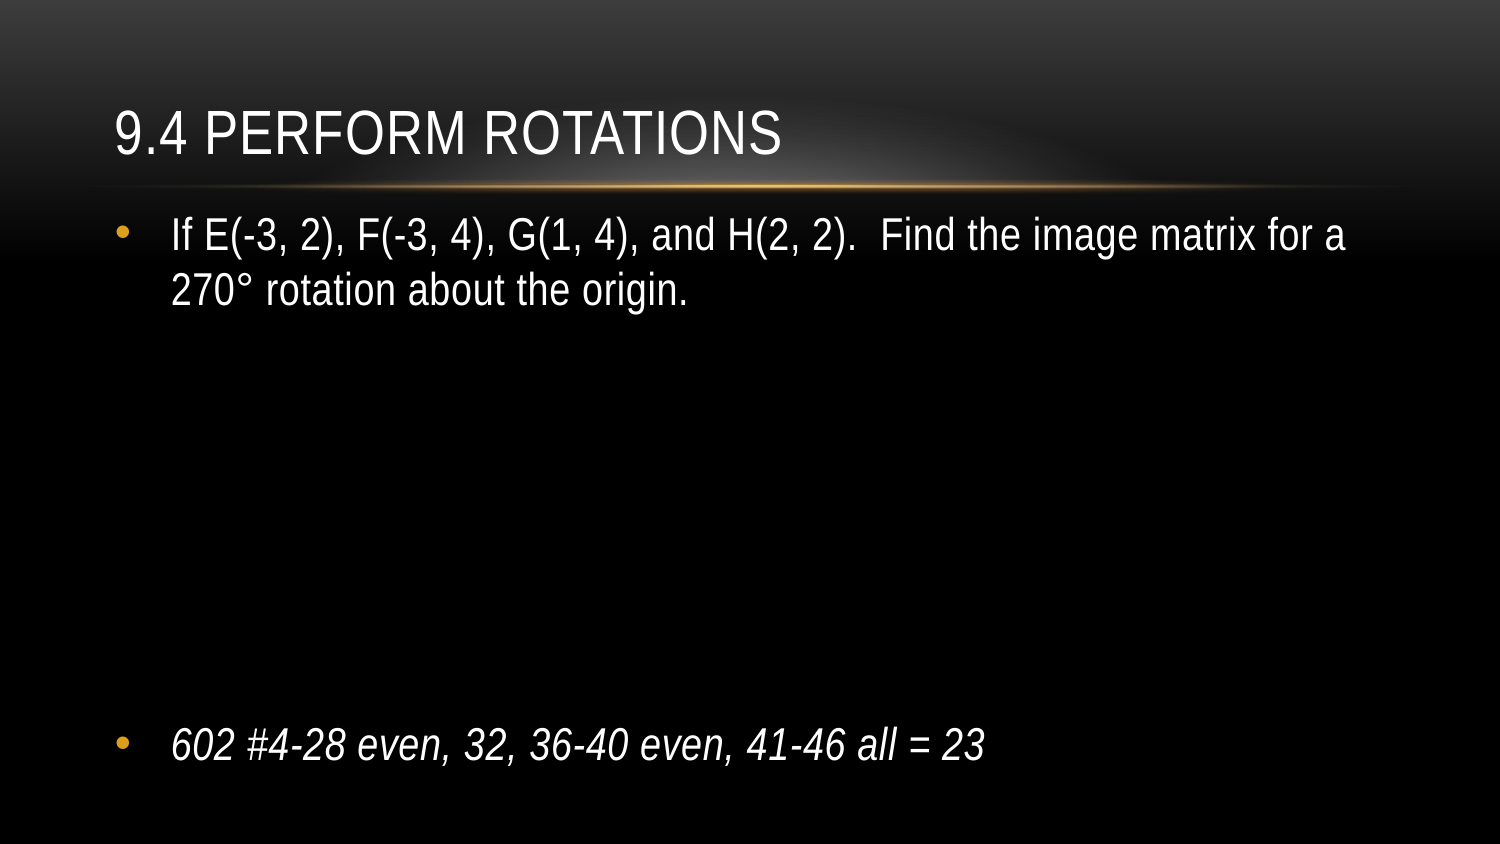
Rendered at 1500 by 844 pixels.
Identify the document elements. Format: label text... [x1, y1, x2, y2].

list If E(-3, 2), F(-3, 4), G(1, 4), and H(2, 2). Find the image matrix for a 270° rotation about the origin. 602 #4-28 even, 32, 36-40 even, 41-46 all = 23 [99, 196, 1400, 779]
picture [0, 0, 1497, 300]
title 9.4 Perform Rotations [99, 33, 1400, 175]
